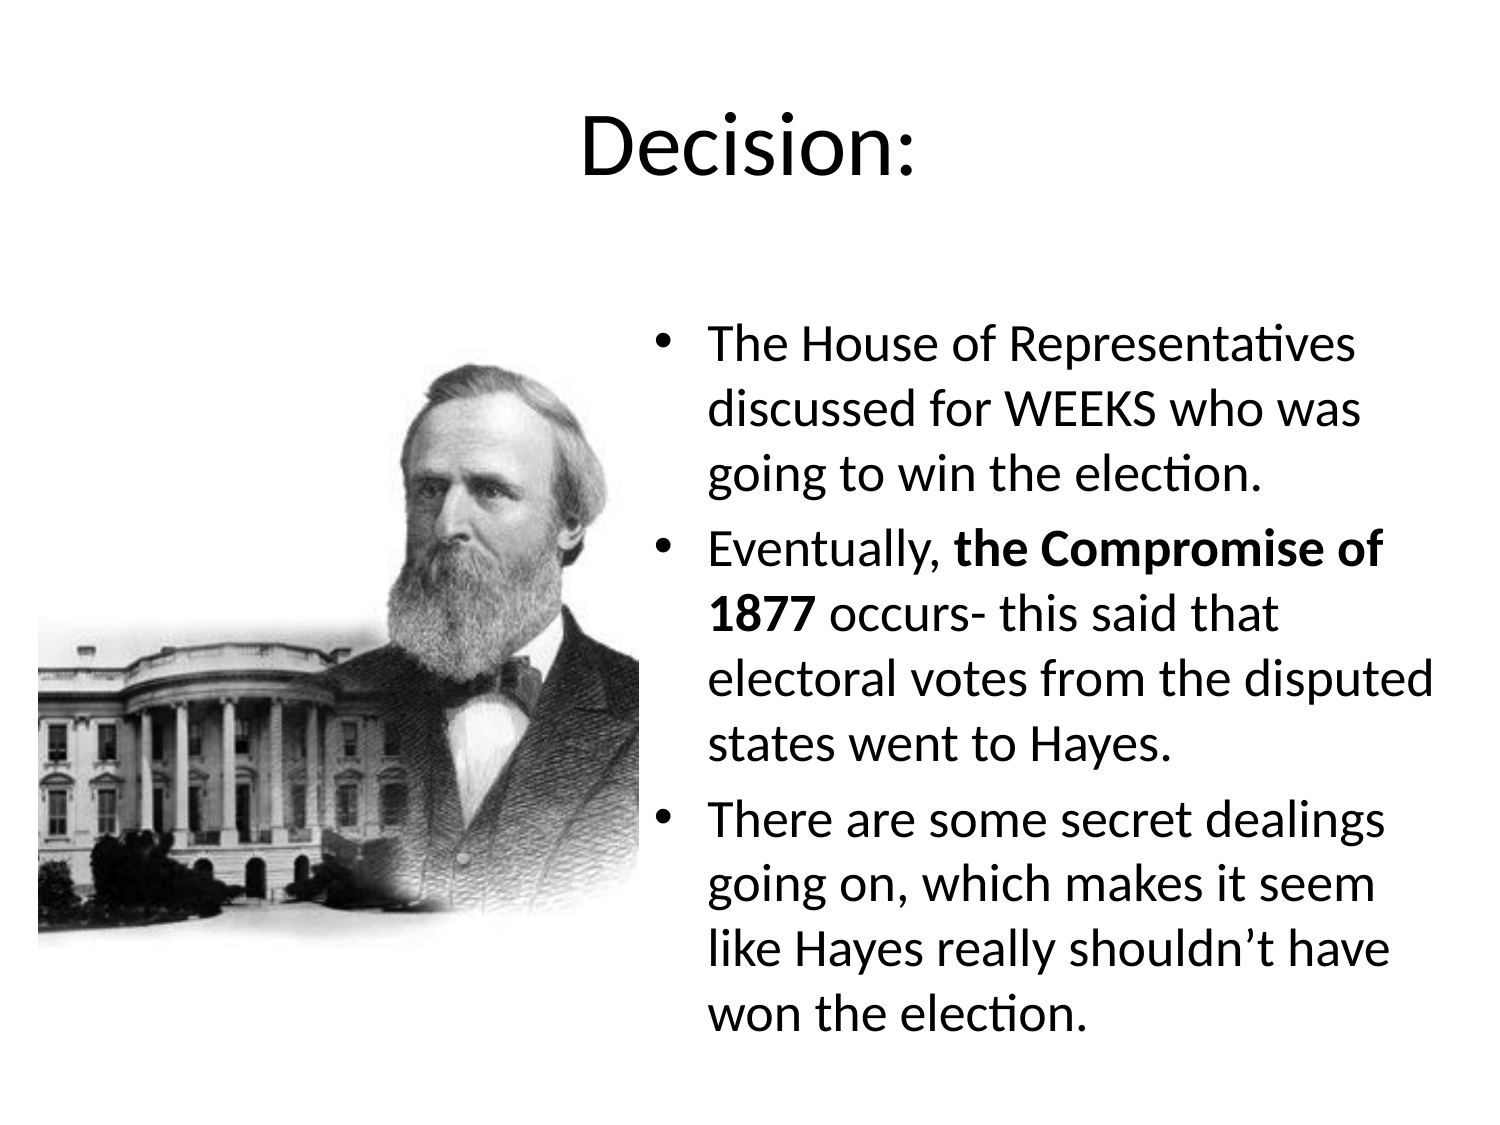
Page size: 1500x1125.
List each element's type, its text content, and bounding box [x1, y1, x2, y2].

list The House of Representatives discussed for WEEKS who was going to win the election. Eventually, the Compromise of 1877 occurs- this said that electoral votes from the disputed states went to Hayes. There are some secret dealings going on, which makes it seem like Hayes really shouldn’t have won the election. [638, 299, 1462, 1064]
picture [38, 349, 640, 948]
title Decision: [75, 45, 1425, 233]
